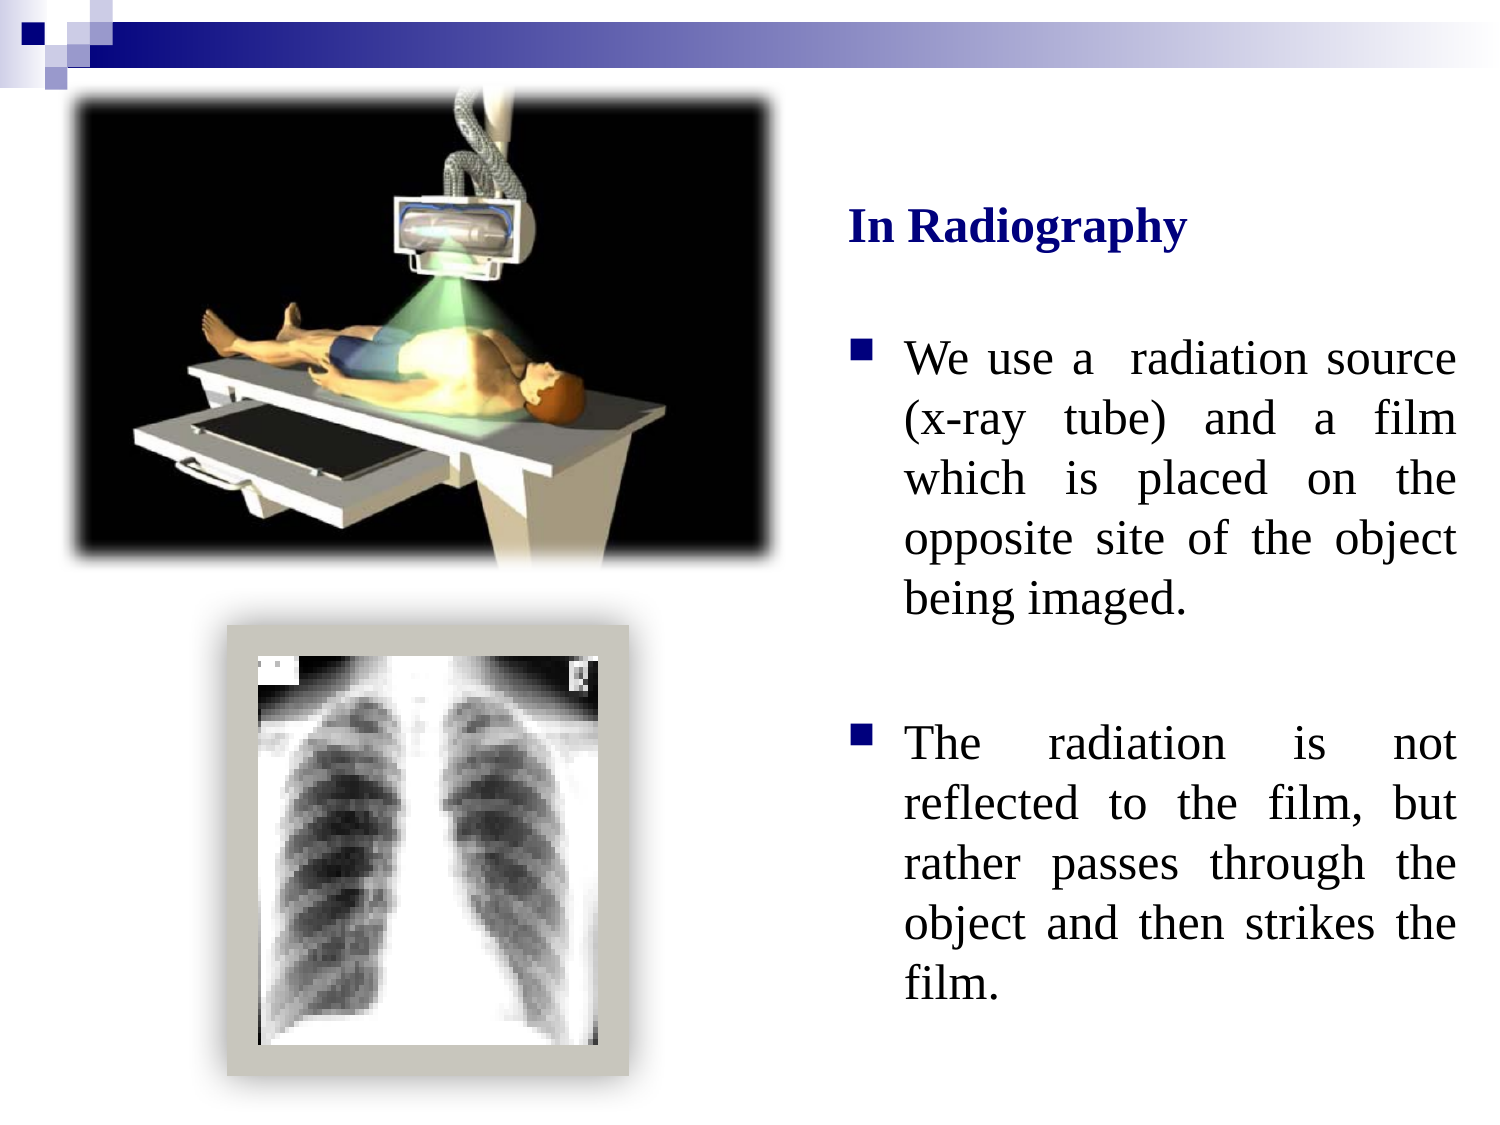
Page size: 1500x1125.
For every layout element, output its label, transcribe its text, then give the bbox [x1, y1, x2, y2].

text_box In Radiography We use a radiation source (x-ray tube) and a film which is placed on the opposite site of the object being imaged. The radiation is not reflected to the film, but rather passes through the object and then strikes the film. [832, 196, 1473, 1064]
picture [257, 655, 598, 1045]
picture [58, 81, 786, 573]
